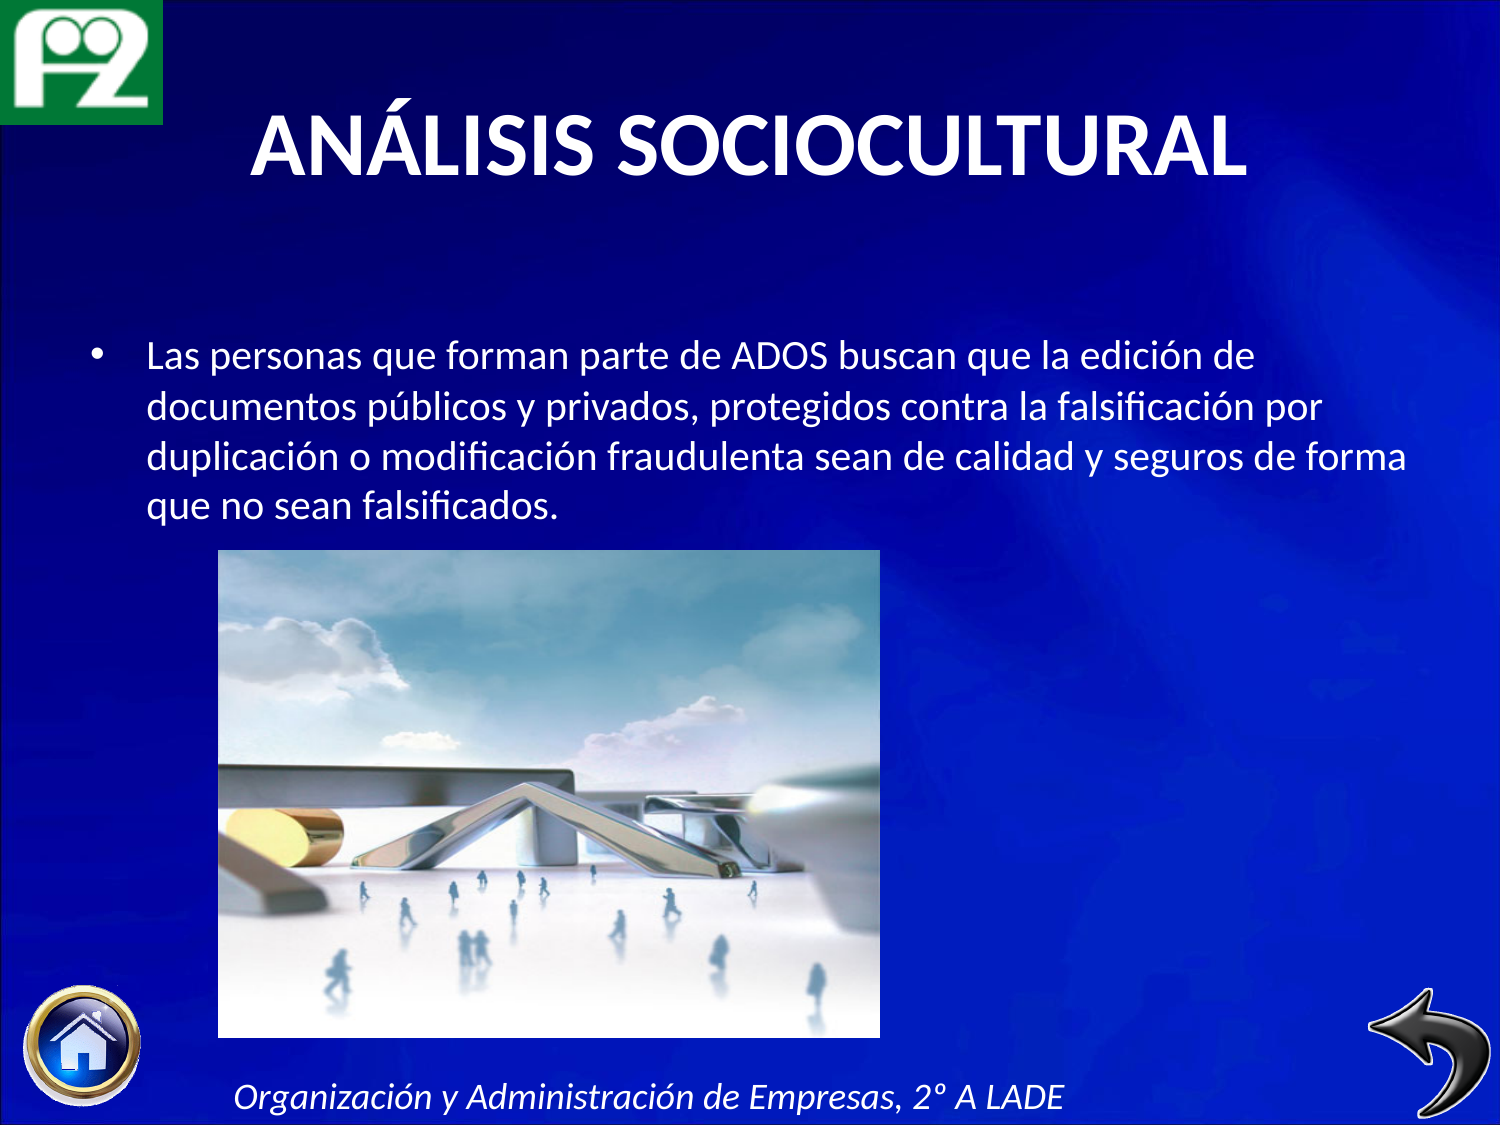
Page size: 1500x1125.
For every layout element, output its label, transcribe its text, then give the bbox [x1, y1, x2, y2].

text_box Organización y Administración de Empresas, 2º A LADE [218, 1064, 1199, 1125]
picture [0, 0, 1500, 1125]
title ANÁLISIS SOCIOCULTURAL [74, 44, 1426, 233]
list Las personas que forman parte de ADOS buscan que la edición de documentos públicos y privados, protegidos contra la falsificación por duplicación o modificación fraudulenta sean de calidad y seguros de forma que no sean falsificados. [74, 262, 1426, 1006]
